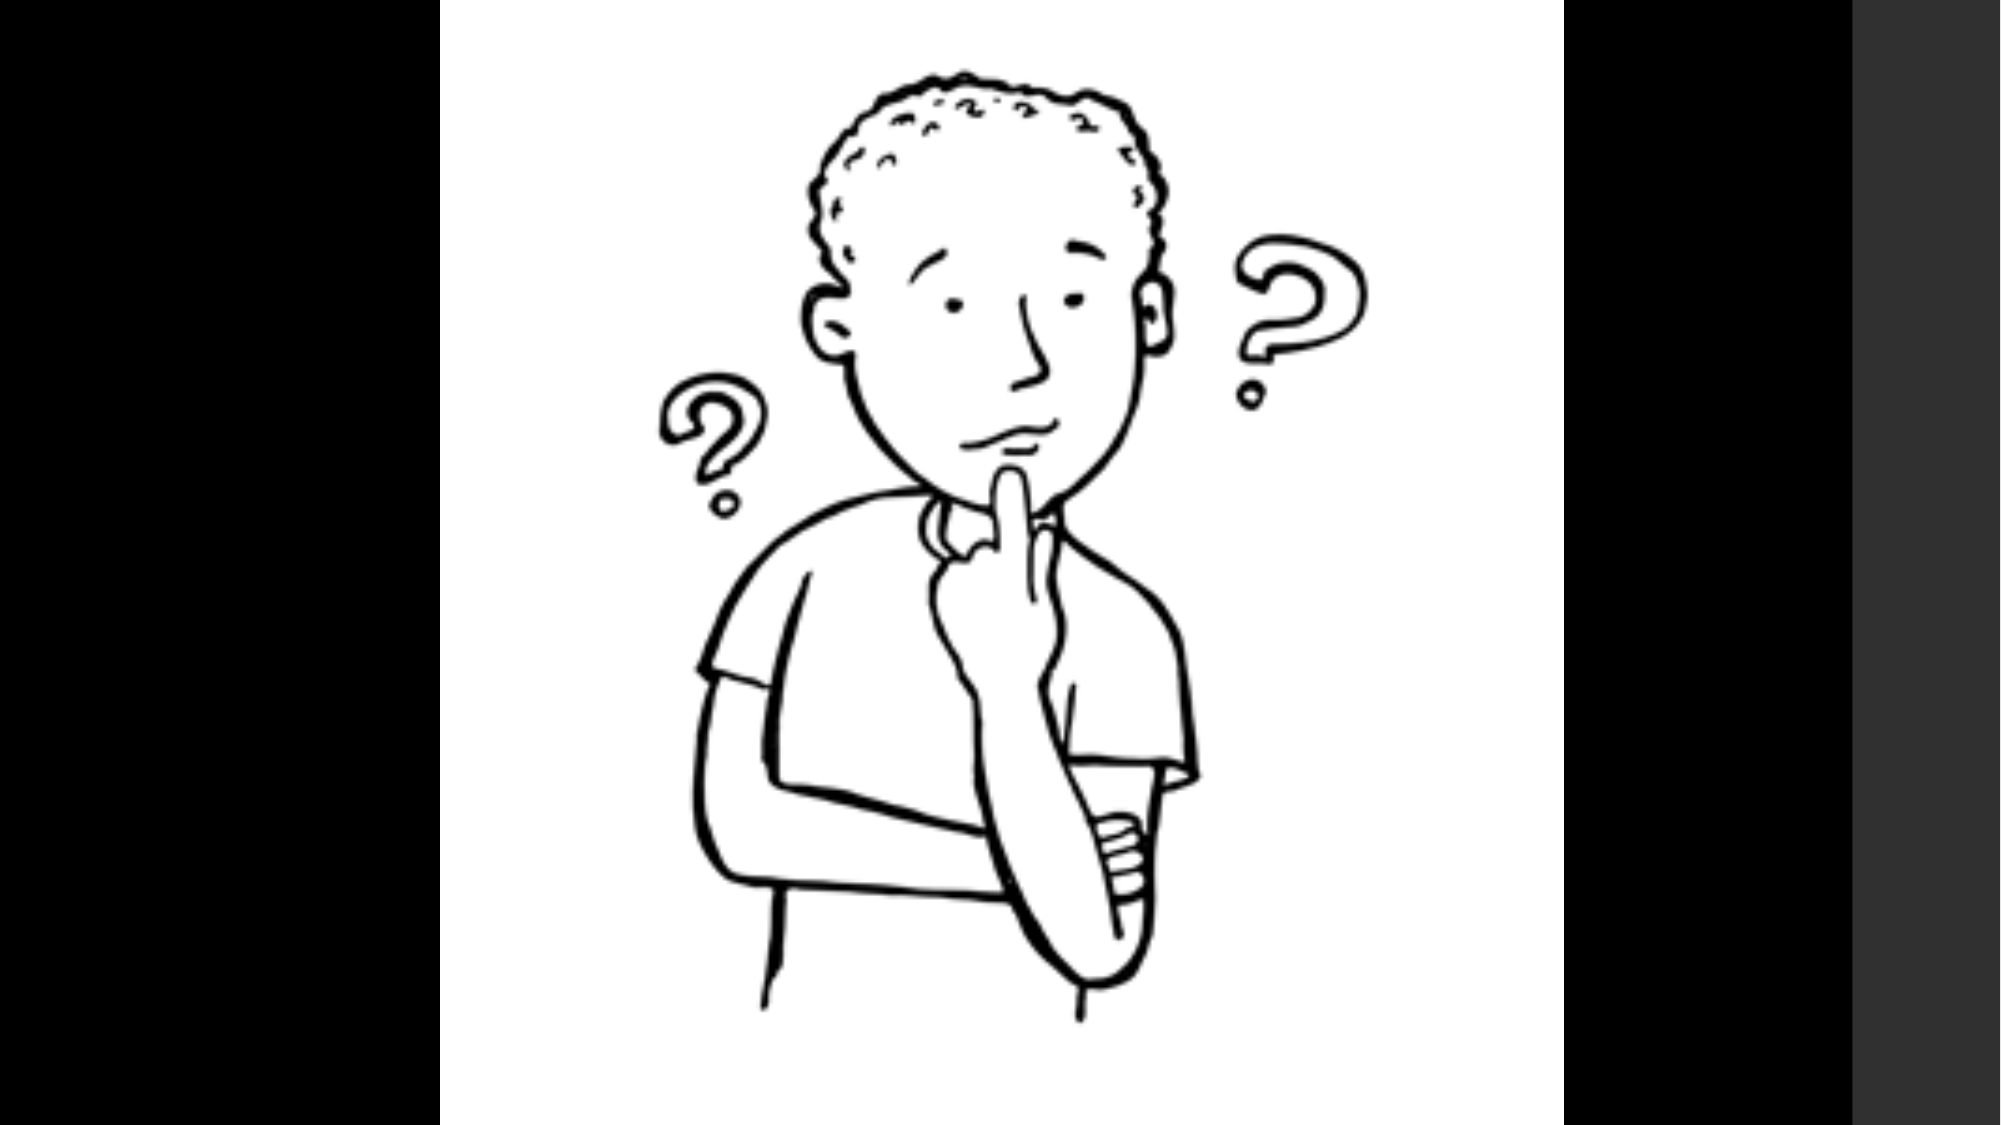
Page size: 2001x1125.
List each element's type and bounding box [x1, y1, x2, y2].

picture [440, 0, 1564, 1125]
